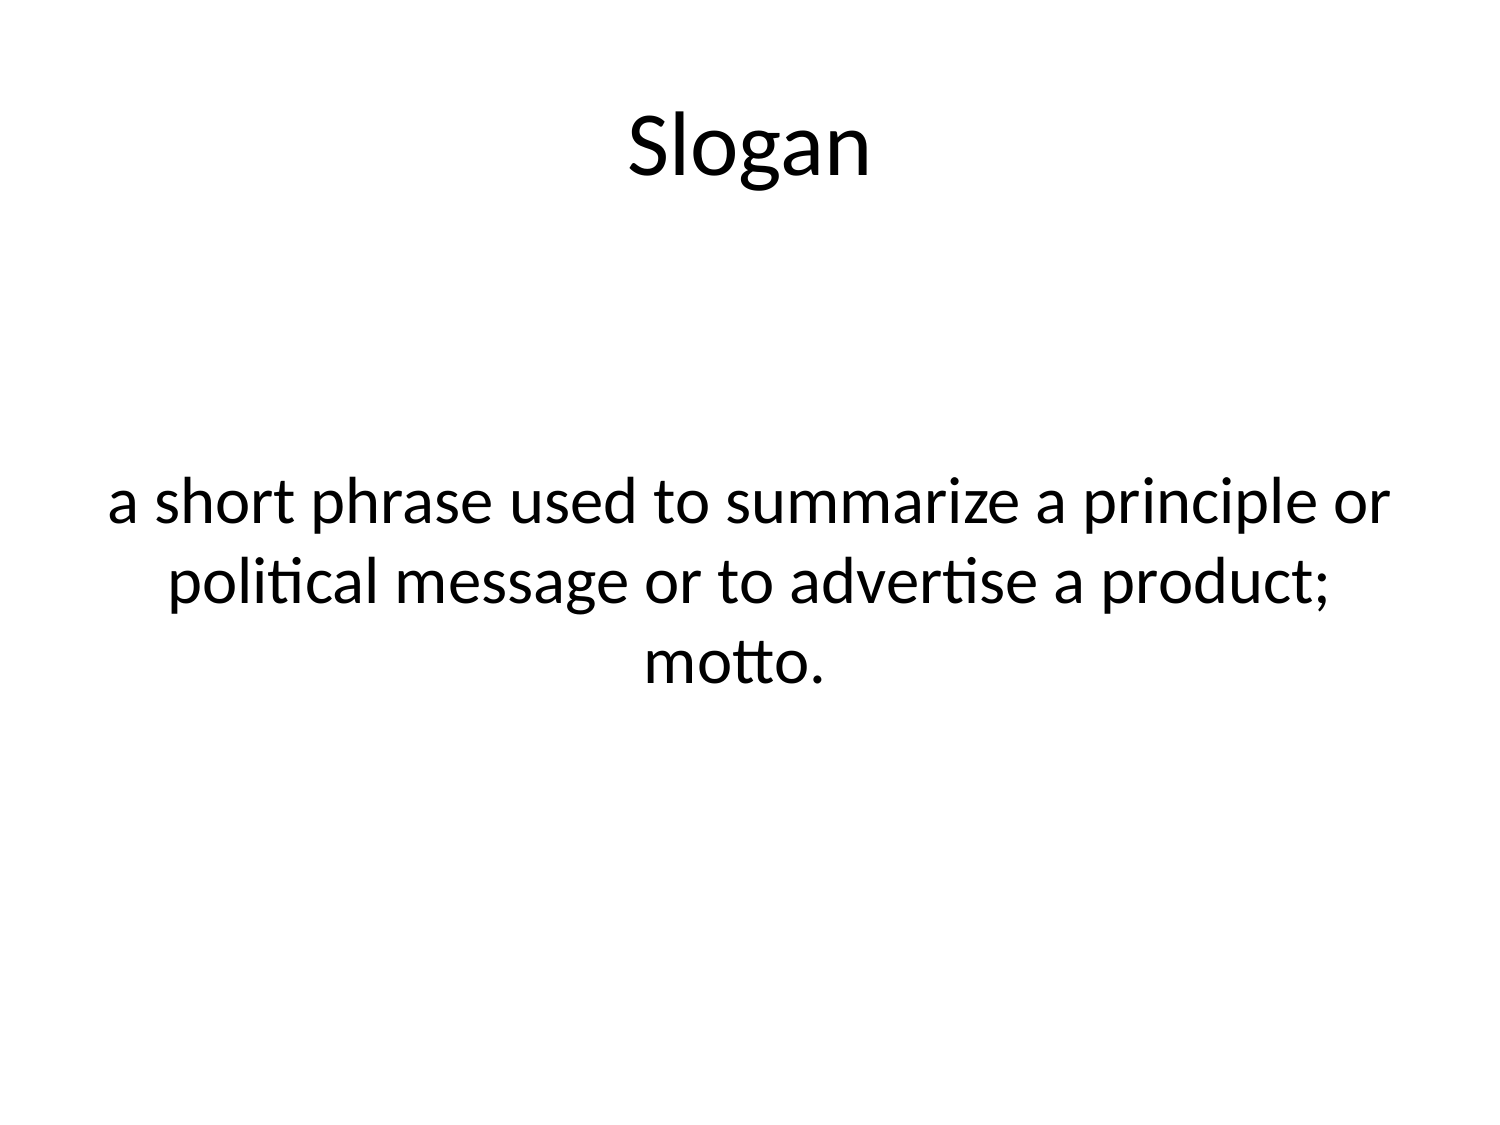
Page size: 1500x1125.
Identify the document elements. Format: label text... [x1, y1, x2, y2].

list a short phrase used to summarize a principle or political message or to advertise a product; motto. [75, 262, 1425, 1005]
title Slogan [75, 45, 1425, 233]
